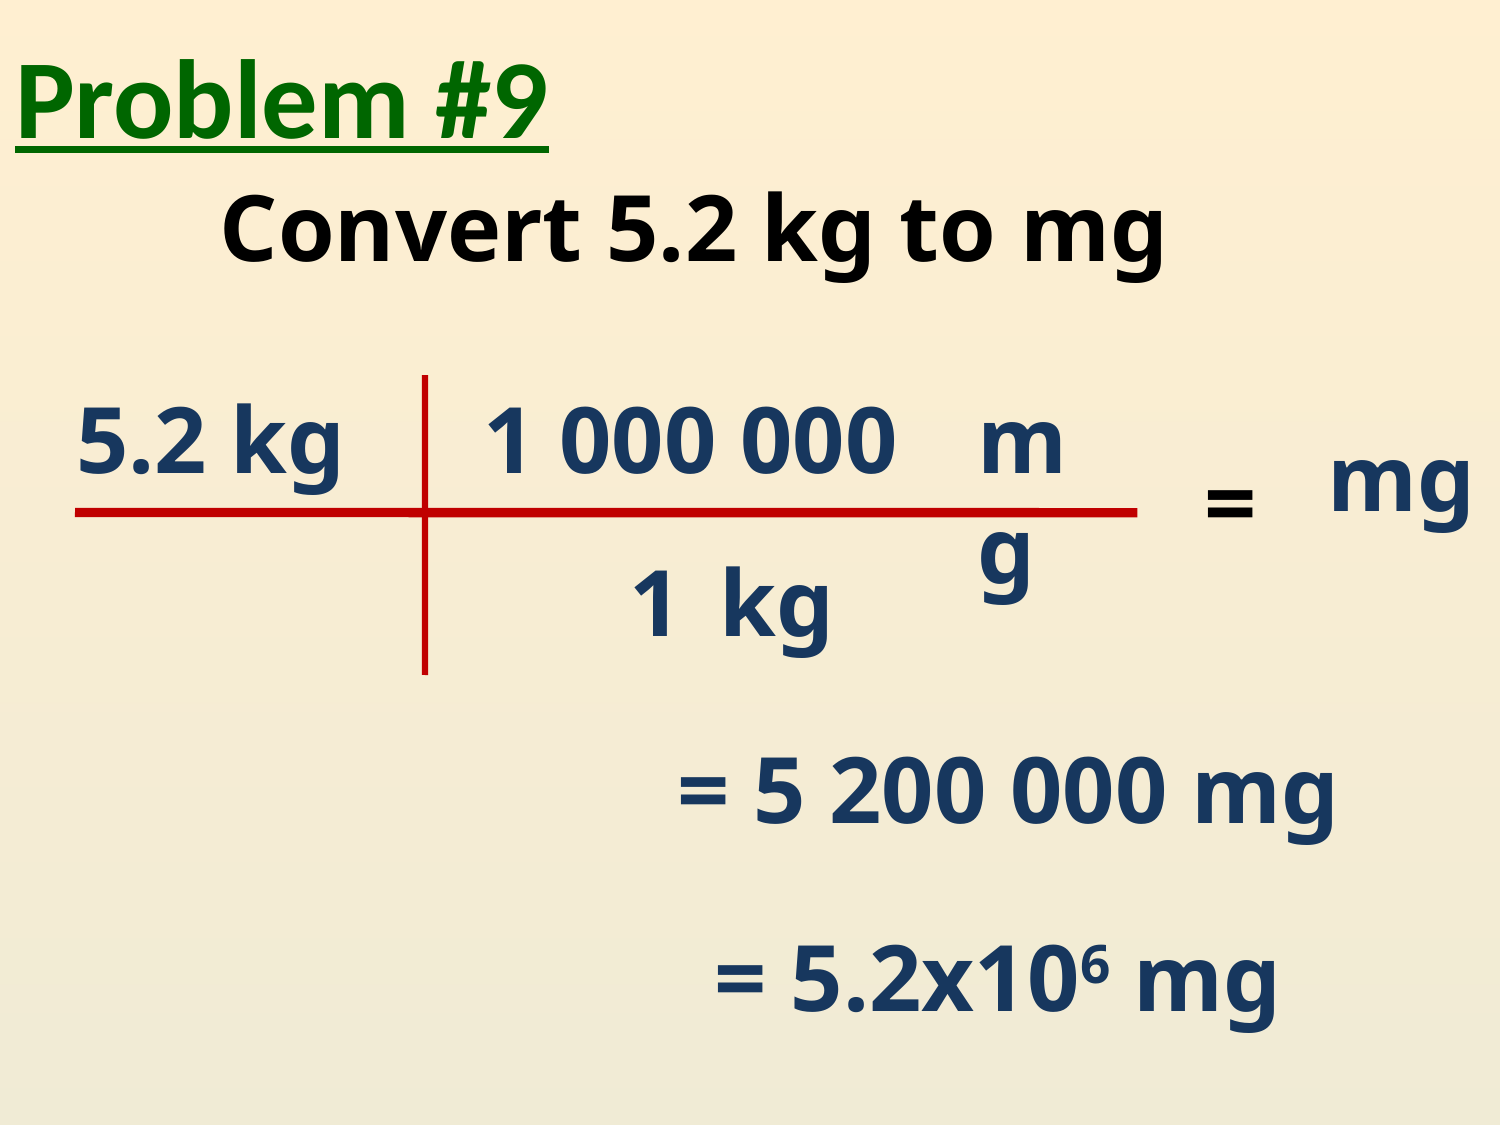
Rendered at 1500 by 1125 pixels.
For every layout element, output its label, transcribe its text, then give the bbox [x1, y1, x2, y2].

text_box mg [1312, 412, 1500, 538]
text_box Convert 5.2 kg to mg [204, 162, 1184, 288]
text_box 1 000 000 [468, 374, 914, 500]
text_box kg [705, 537, 850, 663]
text_box 5.2 kg [61, 374, 362, 500]
text_box 1 [614, 537, 697, 663]
text_box mg [962, 517, 1138, 610]
text_box = 5 200 000 mg [662, 724, 1463, 850]
text_box = [1189, 437, 1272, 563]
text_box mg [962, 374, 1138, 512]
text_box = 5.2x106 mg [699, 912, 1298, 1038]
title Problem #9 [0, 0, 1350, 188]
